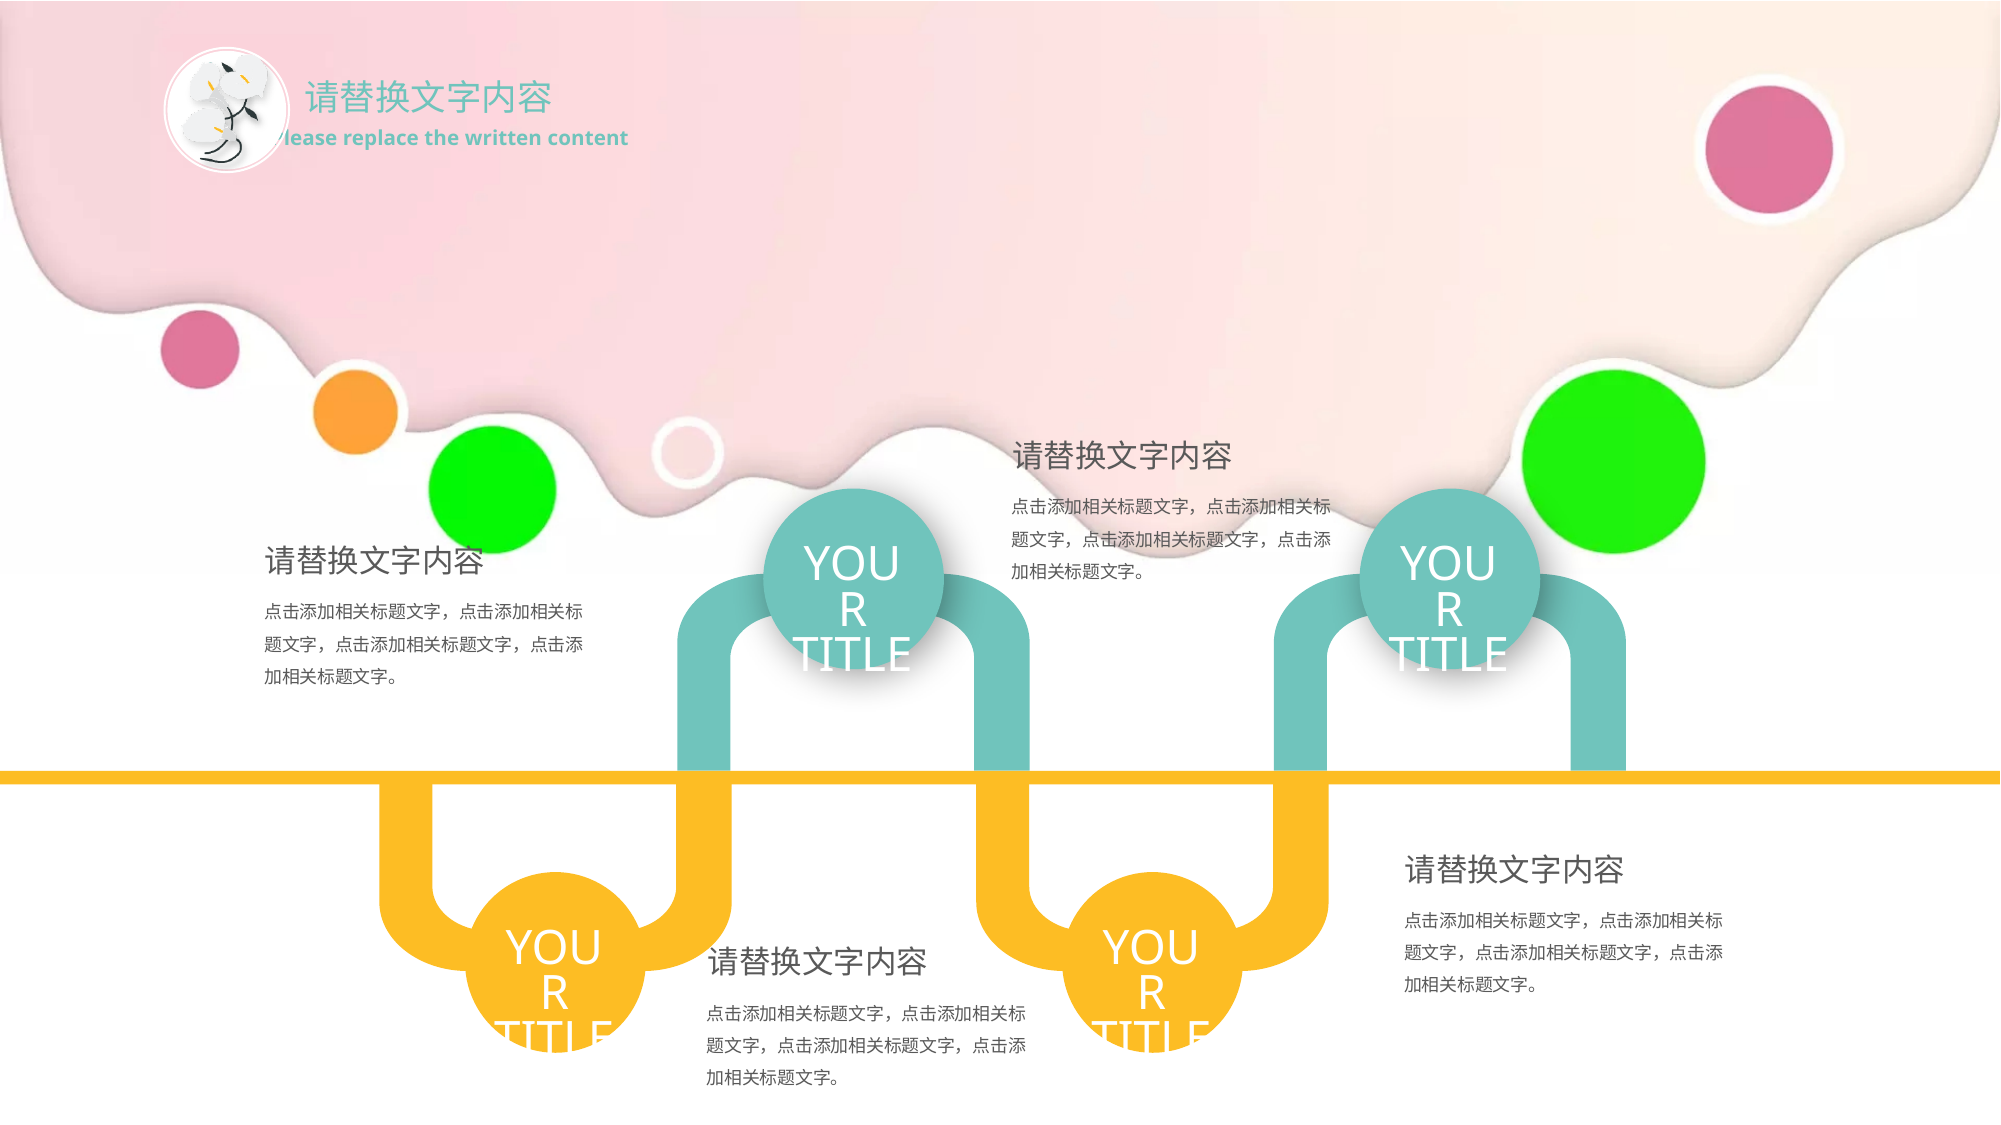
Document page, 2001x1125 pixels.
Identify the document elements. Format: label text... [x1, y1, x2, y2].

text_box 点击添加相关标题文字，点击添加相关标题文字，点击添加相关标题文字，点击添加相关标题文字。 [692, 984, 1056, 1096]
text_box [976, 785, 1068, 971]
text_box [1237, 785, 1329, 971]
picture [0, 1, 2001, 574]
text_box [1562, 579, 1626, 770]
text_box 点击添加相关标题文字，点击添加相关标题文字，点击添加相关标题文字，点击添加相关标题文字。 [249, 583, 613, 694]
text_box [0, 770, 2000, 785]
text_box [164, 47, 289, 173]
text_box [1360, 488, 1541, 626]
text_box [763, 488, 944, 627]
text_box [379, 785, 471, 971]
text_box [965, 579, 1030, 770]
text_box [1273, 590, 1348, 770]
text_box YOUR TITLE [1371, 536, 1527, 689]
text_box 请替换文字内容 [289, 67, 568, 125]
text_box 请替换文字内容 [1389, 842, 1641, 895]
text_box 请替换文字内容 [692, 934, 944, 988]
text_box YOUR TITLE [1074, 920, 1229, 1072]
text_box 请替换文字内容 [250, 533, 501, 587]
text_box [1062, 872, 1243, 1011]
text_box Please replace the written content [289, 117, 645, 157]
text_box 点击添加相关标题文字，点击添加相关标题文字，点击添加相关标题文字，点击添加相关标题文字。 [996, 478, 1360, 590]
text_box YOUR TITLE [477, 920, 632, 1072]
text_box 点击添加相关标题文字，点击添加相关标题文字，点击添加相关标题文字，点击添加相关标题文字。 [1389, 891, 1753, 1003]
text_box [639, 785, 732, 971]
text_box YOUR TITLE [775, 536, 930, 689]
text_box [677, 575, 751, 770]
text_box 请替换文字内容 [997, 428, 1248, 482]
text_box [465, 872, 646, 1011]
